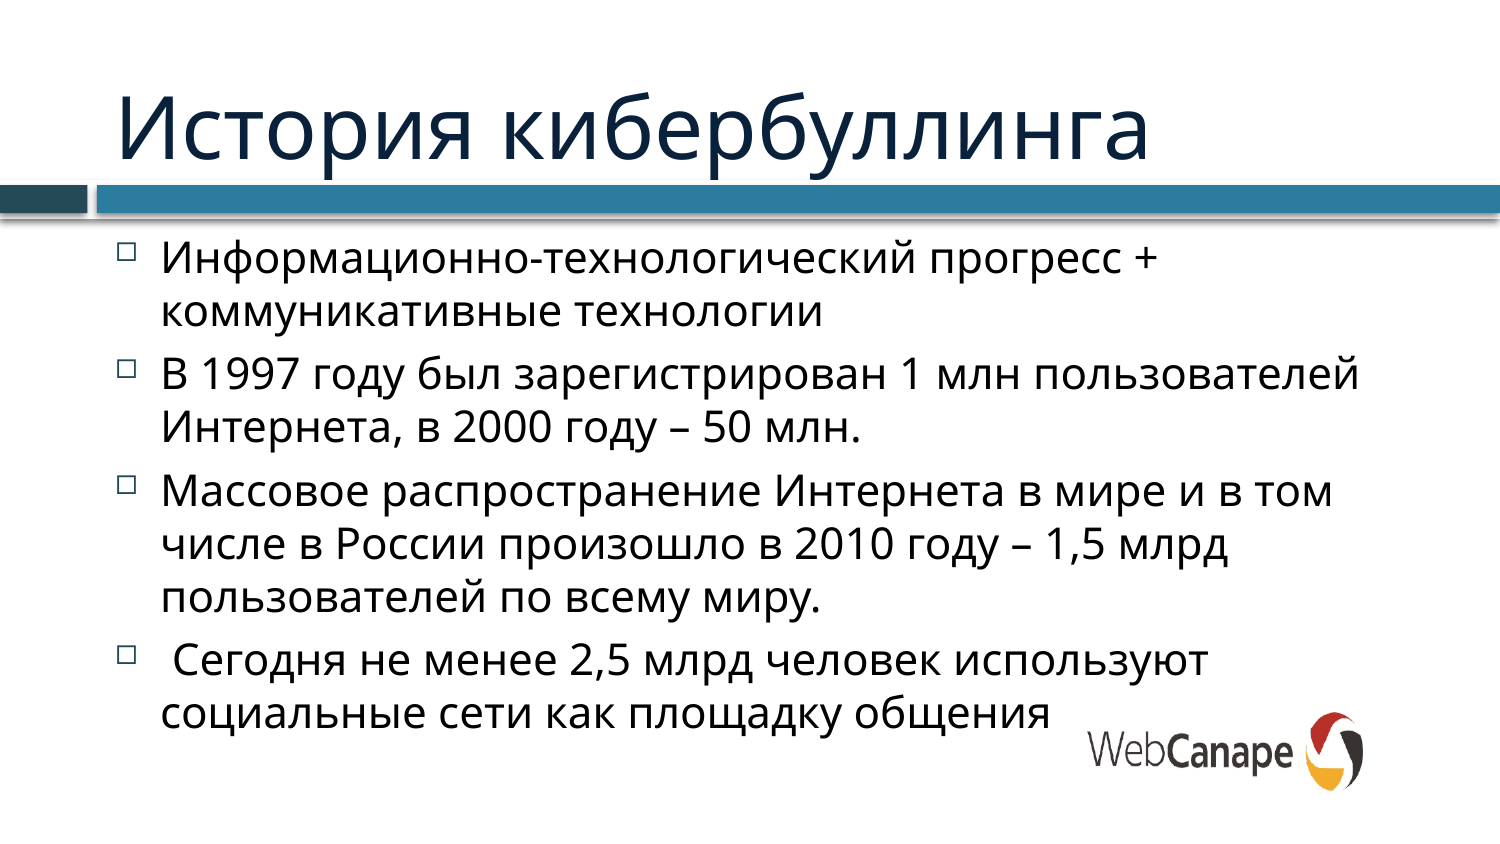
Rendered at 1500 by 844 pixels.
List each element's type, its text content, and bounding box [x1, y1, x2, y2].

picture [1087, 711, 1363, 791]
list Информационно-технологический прогресс + коммуникативные технологии В 1997 году был зарегистрирован 1 млн пользователей Интернета, в 2000 году – 50 млн. Массовое распространение Интернета в мире и в том числе в России произошло в 2010 году – 1,5 млрд пользователей по всему миру. Сегодня не менее 2,5 млрд человек используют социальные сети как площадку общения [100, 221, 1438, 754]
title История кибербуллинга [99, 19, 1438, 185]
